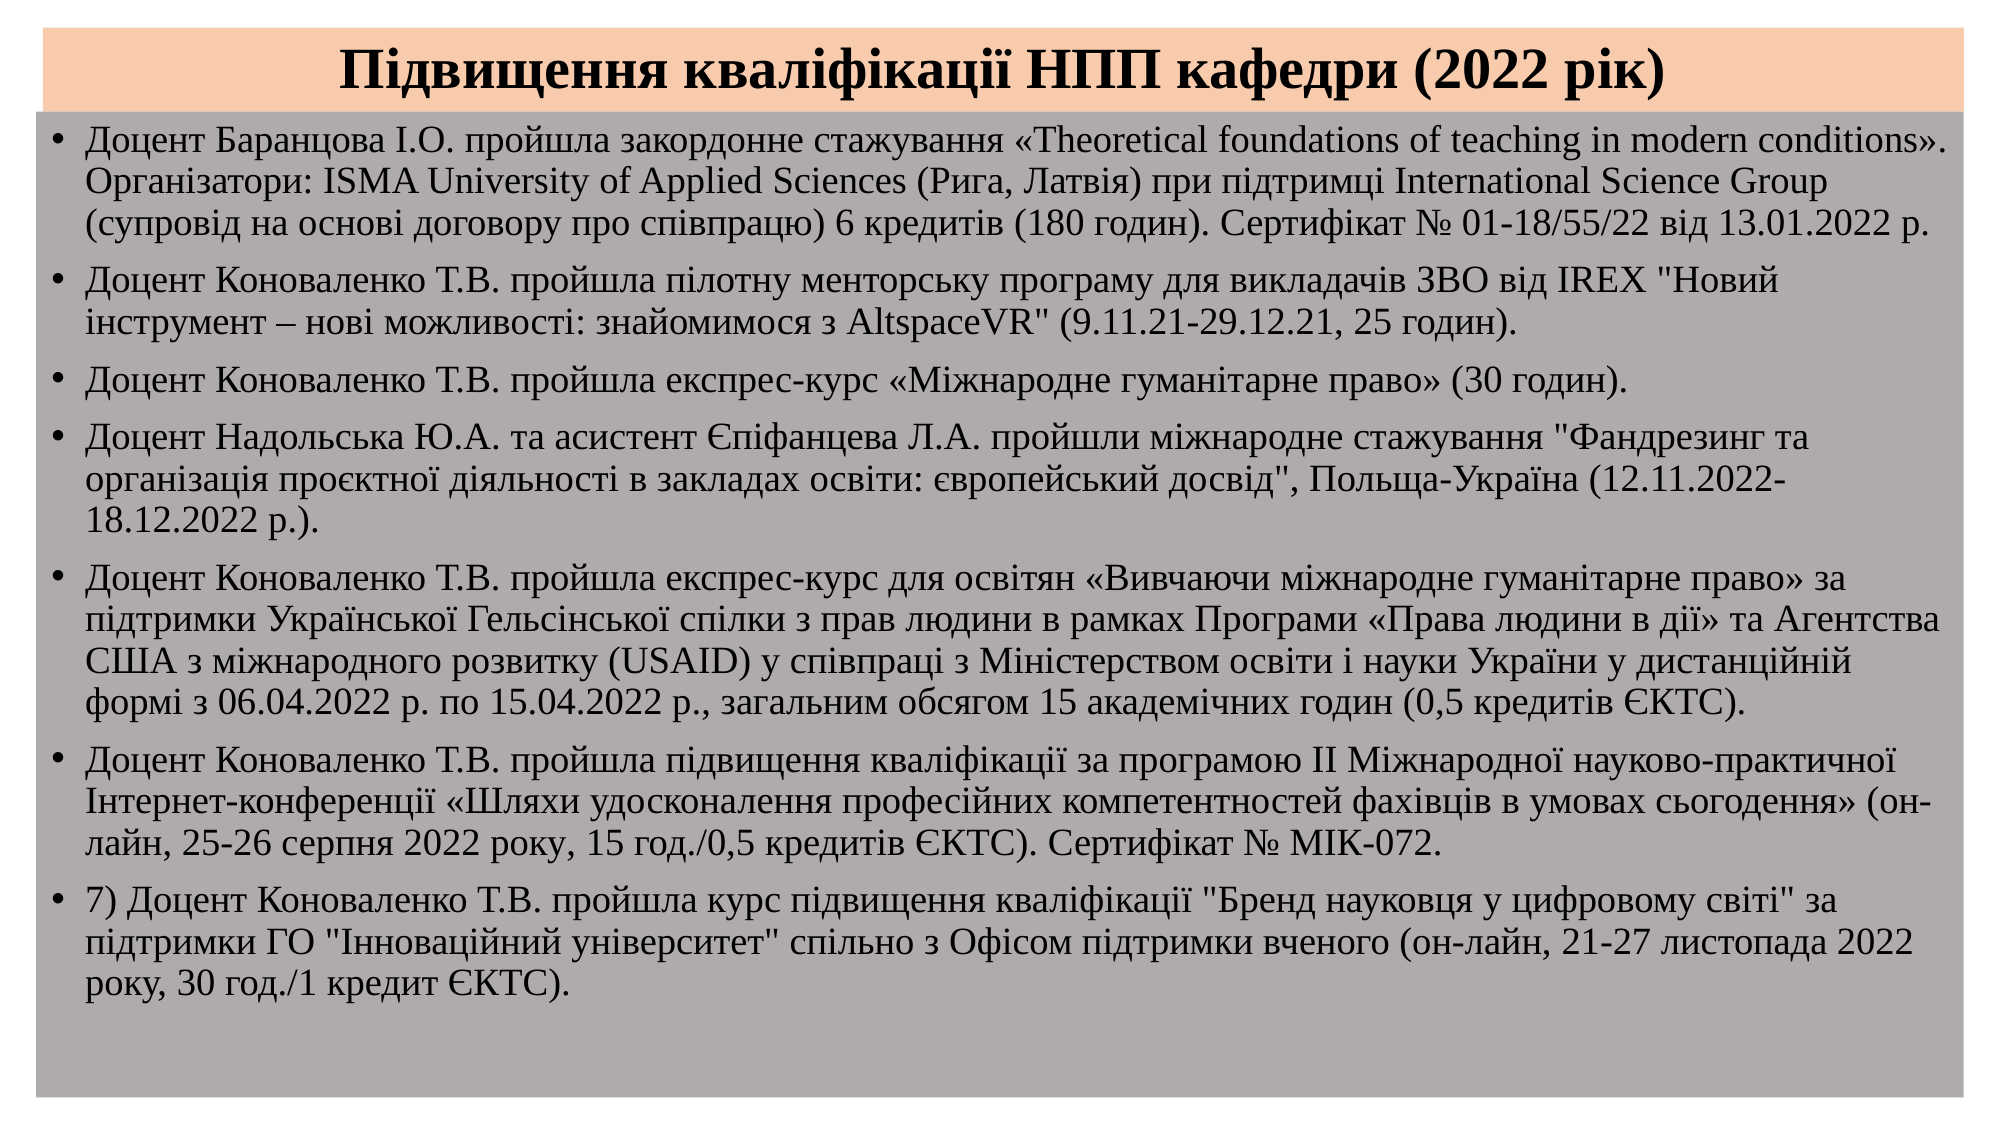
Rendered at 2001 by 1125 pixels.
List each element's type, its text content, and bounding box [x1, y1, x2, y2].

title Підвищення кваліфікації НПП кафедри (2022 рік) [42, 27, 1964, 111]
list Доцент Баранцова І.О. пройшла закордонне стажування «Theoretical foundations of teaching in modern conditions». Організатори: ISMA University of Applied Sciences (Рига, Латвія) при підтримці International Science Group (супровід на основі договору про співпрацю) 6 кредитів (180 годин). Сертифікат № 01-18/55/22 від 13.01.2022 р. Доцент Коноваленко Т.В. пройшла пілотну менторську програму для викладачів ЗВО від IREX "Новий інструмент – нові можливості: знайомимося з AltspaceVR" (9.11.21-29.12.21, 25 годин). Доцент Коноваленко Т.В. пройшла експрес-курс «Міжнародне гуманітарне право» (30 годин). Доцент Надольська Ю.А. та асистент Єпіфанцева Л.А. пройшли міжнародне стажування "Фандрезинг та організація проєктної діяльності в закладах освіти: європейський досвід", Польща-Україна (12.11.2022-18.12.2022 р.). Доцент Коноваленко Т.В. пройшла експрес-курс для освітян «Вивчаючи міжнародне гуманітарне право» за підтримки Української Гельсінської спілки з прав людини в рамках Програми «Права людини в дії» та Агентства США з міжнародного розвитку (USAID) у співпраці з Міністерством освіти і науки України у дистанційній формі з 06.04.2022 р. по 15.04.2022 р., загальним обсягом 15 академічних годин (0,5 кредитів ЄКТС). Доцент Коноваленко Т.В. пройшла підвищення кваліфікації за програмою ІІ Міжнародної науково-практичної Інтернет-конференції «Шляхи удосконалення професійних компетентностей фахівців в умовах сьогодення» (он-лайн, 25-26 серпня 2022 року, 15 год./0,5 кредитів ЄКТС). Сертифікат № МІК-072. 7) Доцент Коноваленко Т.В. пройшла курс підвищення кваліфікації "Бренд науковця у цифровому світі" за підтримки ГО "Інноваційний університет" спільно з Офісом підтримки вченого (он-лайн, 21-27 листопада 2022 року, 30 год./1 кредит ЄКТС). [36, 111, 1964, 1098]
